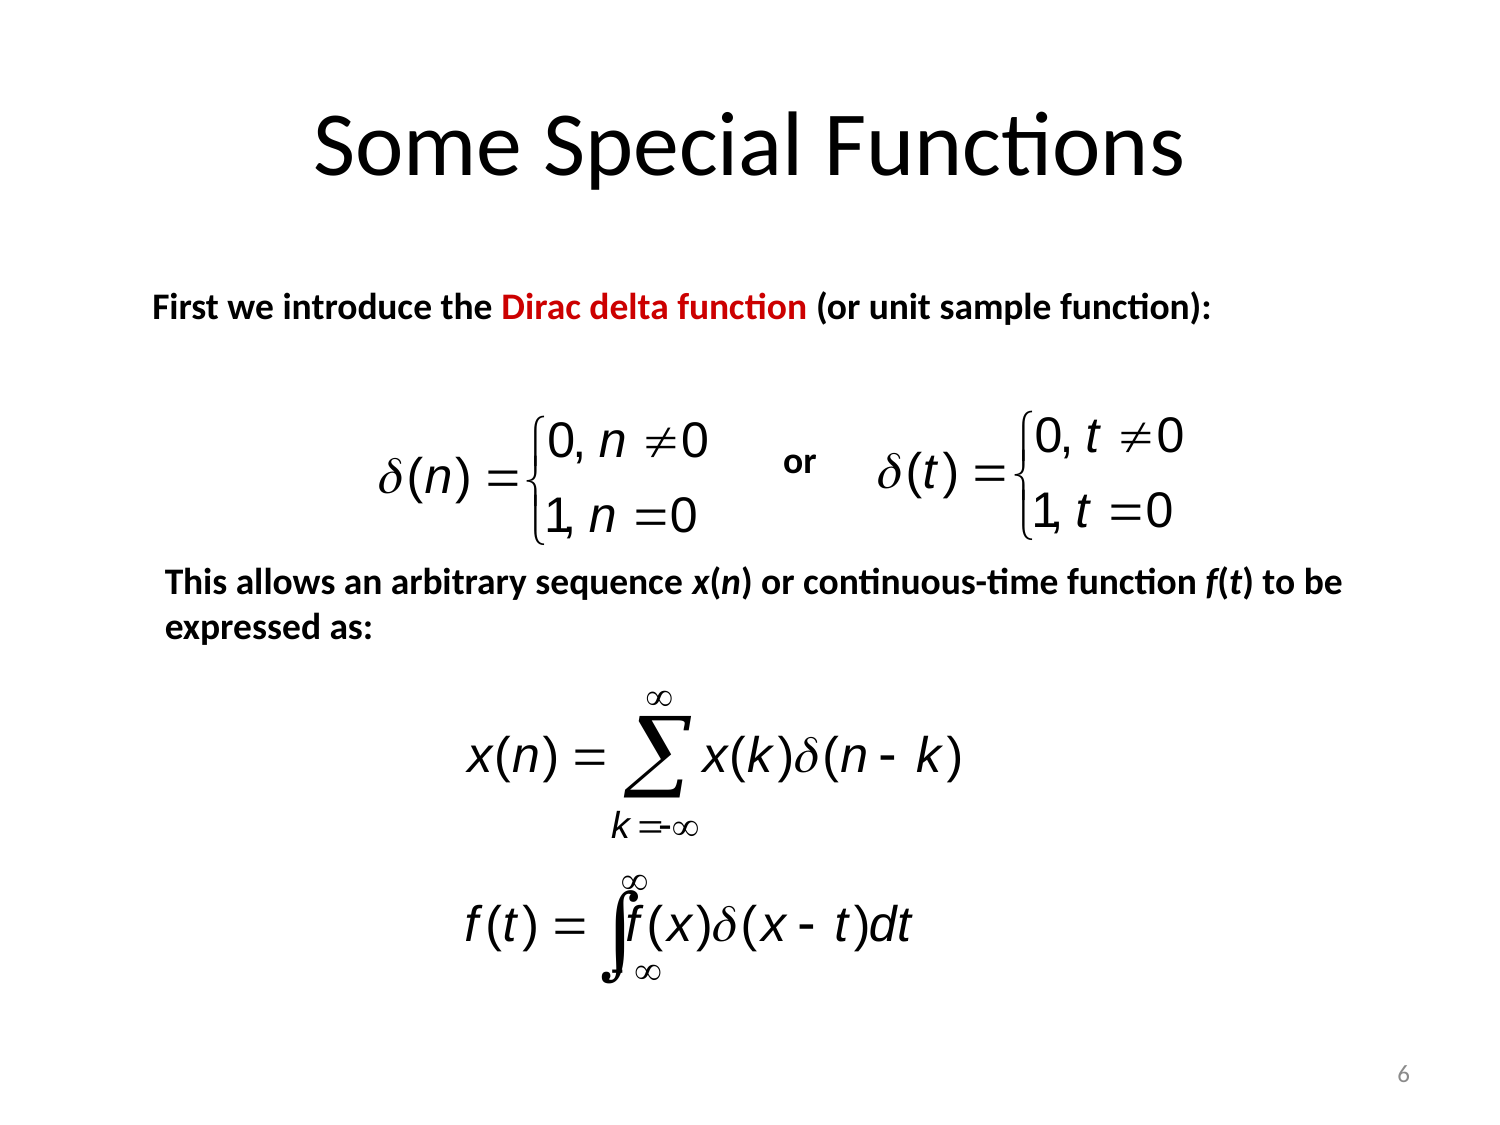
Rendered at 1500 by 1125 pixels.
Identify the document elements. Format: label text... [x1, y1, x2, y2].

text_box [462, 674, 976, 988]
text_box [374, 412, 713, 551]
slide_number 6 [1074, 1042, 1425, 1103]
text_box or [768, 428, 832, 489]
title Some Special Functions [75, 45, 1425, 233]
text_box First we introduce the Dirac delta function (or unit sample function): [137, 274, 1375, 335]
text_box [873, 406, 1189, 545]
text_box This allows an arbitrary sequence x(n) or continuous-time function f(t) to be expressed as: [150, 549, 1388, 655]
